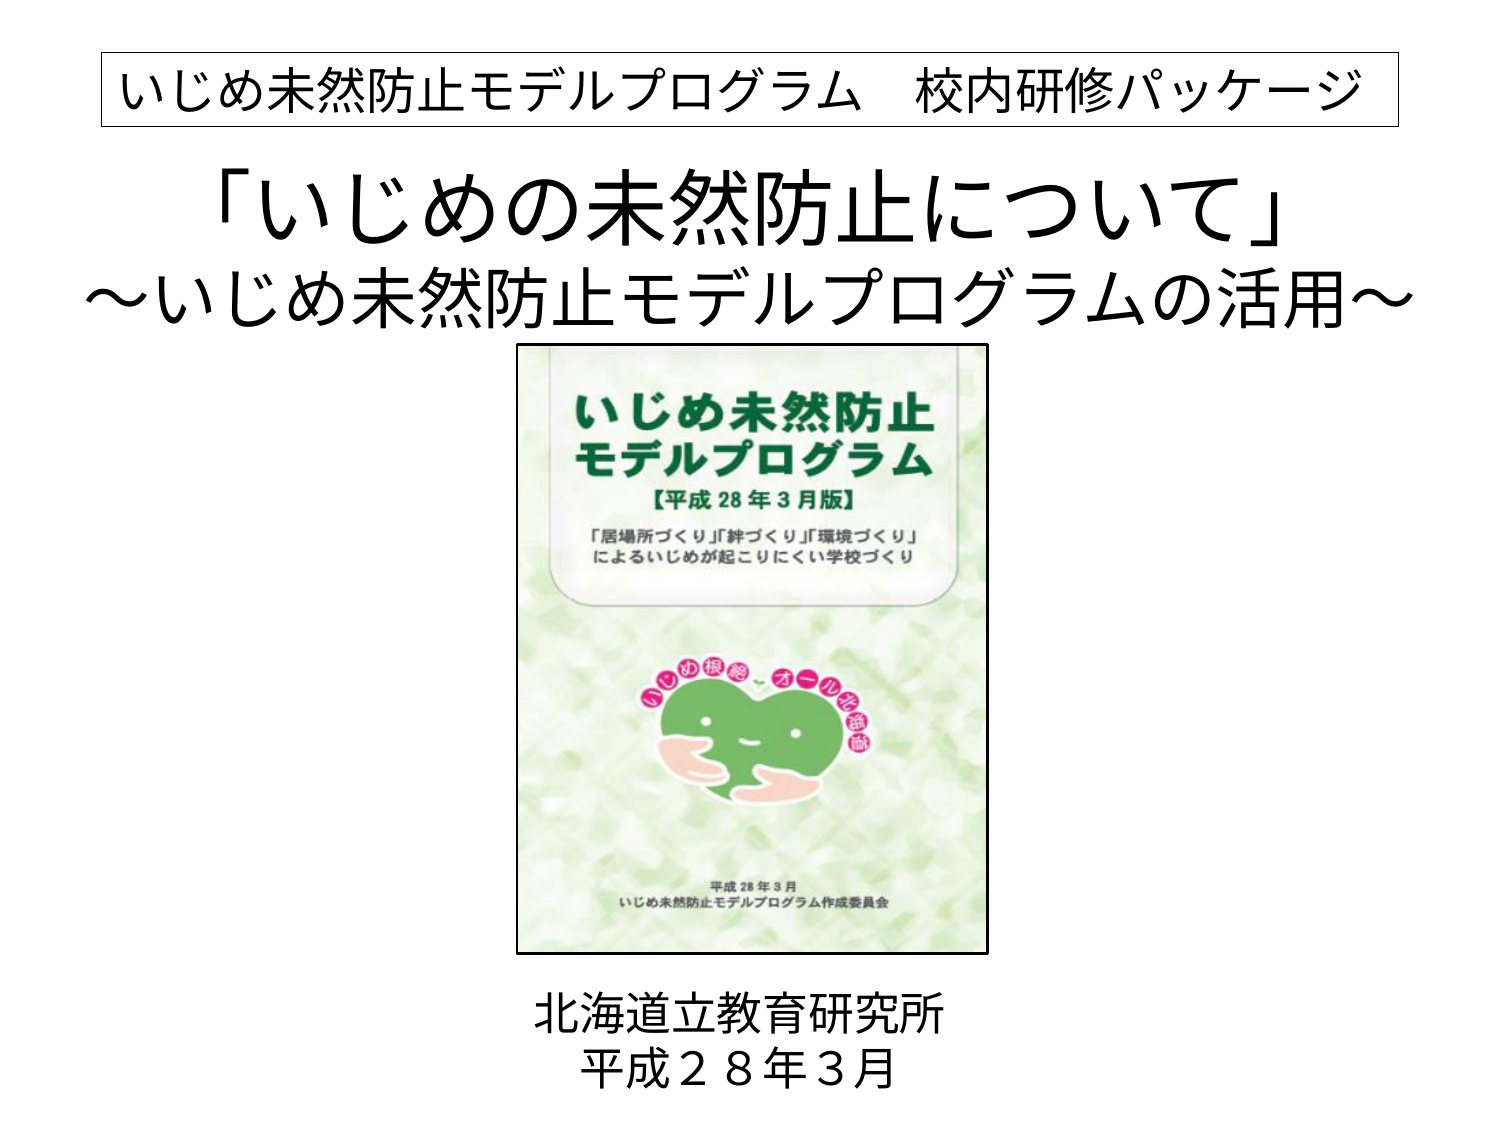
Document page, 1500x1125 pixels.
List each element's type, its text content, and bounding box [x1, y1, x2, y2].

text_box いじめ未然防止モデルプログラム 校内研修パッケージ [101, 52, 1399, 127]
text_box 北海道立教育研究所 平成２８年３月 [255, 977, 1225, 1103]
picture [517, 345, 987, 953]
text_box 「いじめの未然防止について」 ～いじめ未然防止モデルプログラムの活用～ [0, 149, 1500, 344]
